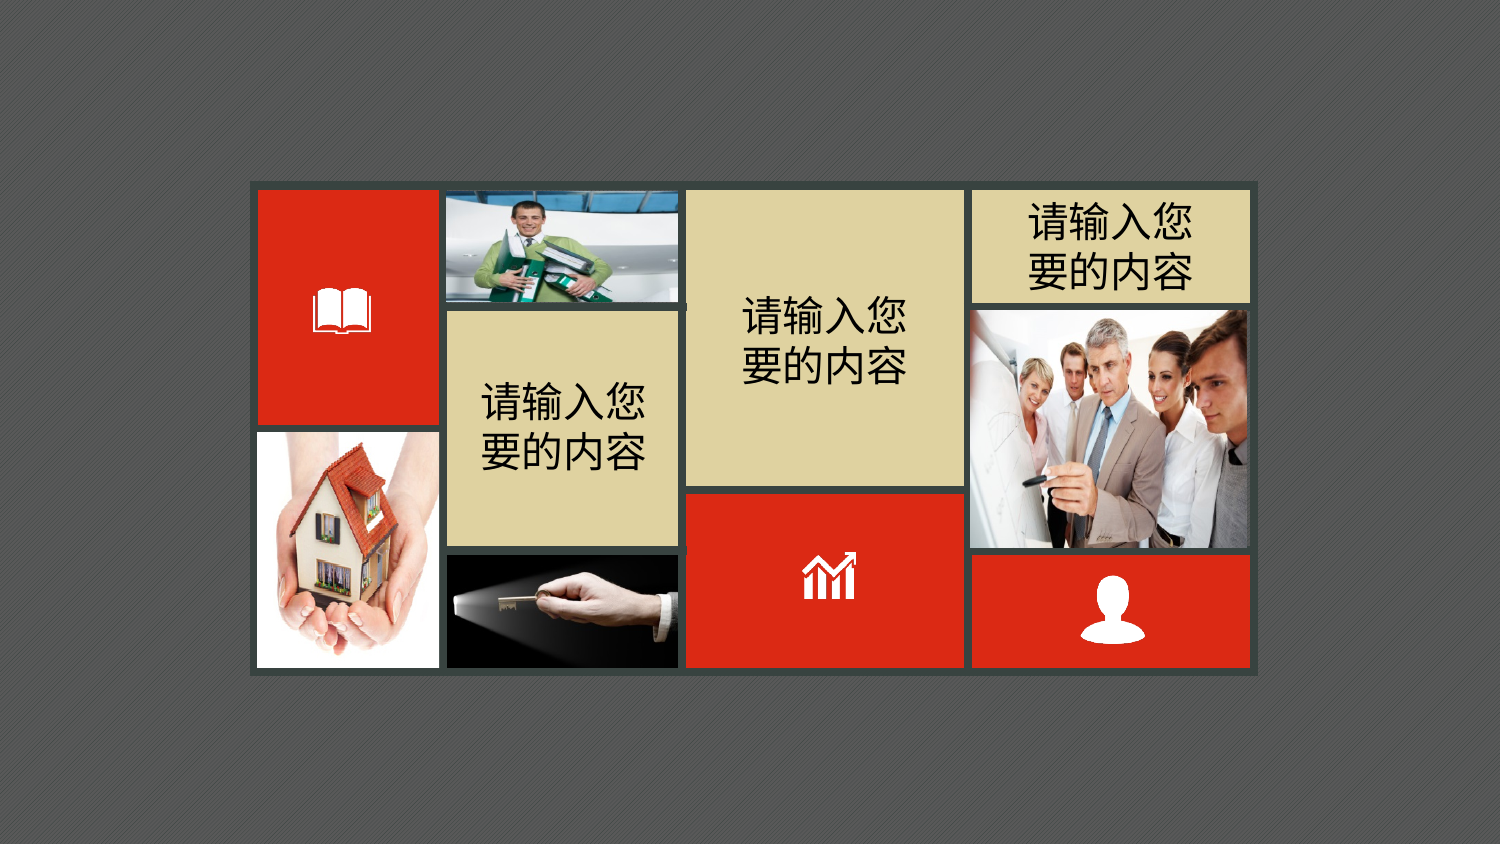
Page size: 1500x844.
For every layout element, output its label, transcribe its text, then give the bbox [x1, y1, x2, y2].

text_box 请输入您 要的内容 [465, 368, 677, 484]
picture [785, 531, 873, 620]
table_header [258, 190, 439, 425]
table_cell [972, 555, 1250, 668]
picture [313, 279, 372, 339]
text_box 请输入您 要的内容 [1012, 188, 1224, 304]
table_header [1224, 190, 1250, 303]
picture [1080, 575, 1145, 645]
table_header [686, 190, 964, 486]
table_cell [447, 311, 678, 546]
table_cell [686, 494, 964, 668]
picture [256, 432, 440, 669]
picture [970, 310, 1247, 548]
picture [446, 191, 678, 302]
table_header [972, 190, 1012, 303]
text_box 请输入您 要的内容 [726, 282, 938, 397]
picture [447, 555, 678, 669]
